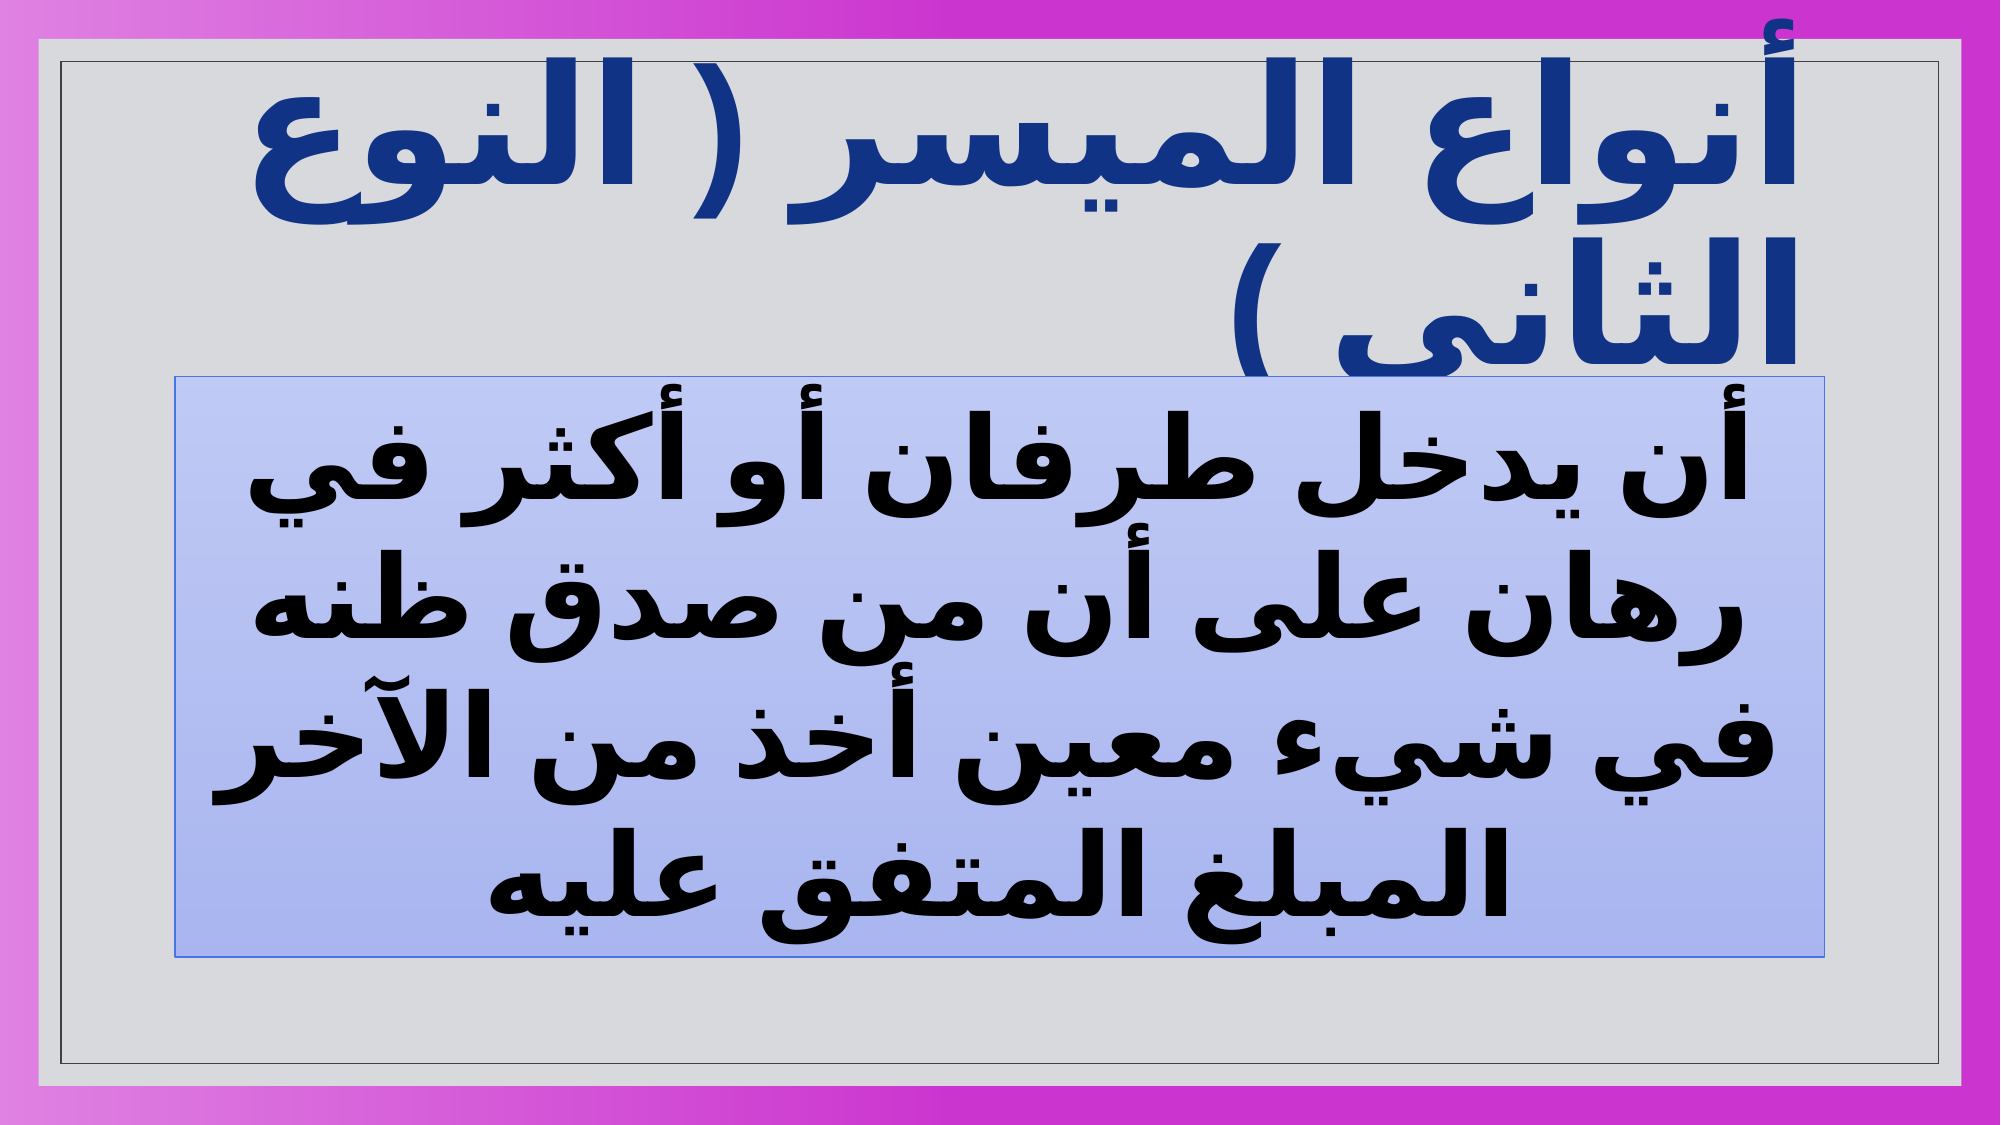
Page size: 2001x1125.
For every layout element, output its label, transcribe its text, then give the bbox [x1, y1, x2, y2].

title أنواع الميسر ( النوع الثاني ) [174, 92, 1825, 349]
list أن يدخل طرفان أو أكثر في رهان على أن من صدق ظنه في شيء معين أخذ من الآخر المبلغ المتفق عليه [174, 376, 1825, 958]
